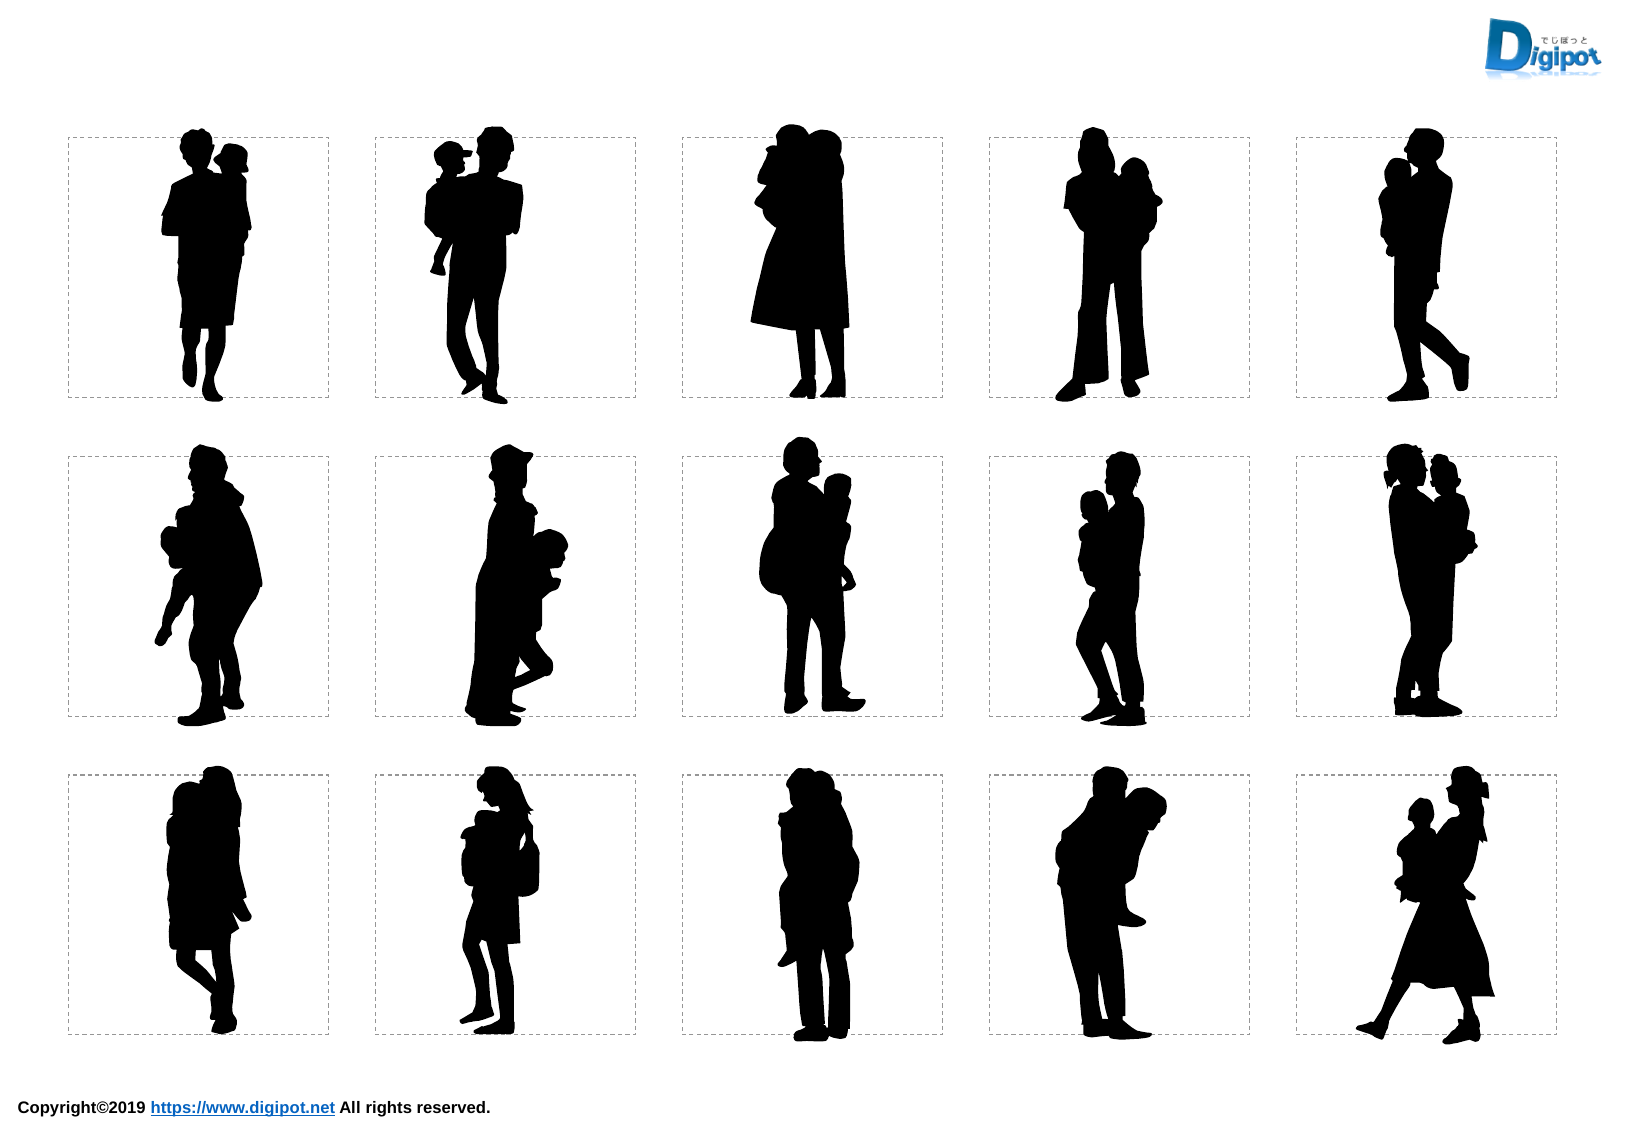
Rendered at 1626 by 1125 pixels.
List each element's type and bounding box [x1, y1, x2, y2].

text_box [1378, 128, 1470, 402]
picture [1485, 18, 1602, 82]
text_box [759, 436, 866, 714]
text_box [1055, 127, 1163, 402]
text_box [154, 444, 263, 727]
text_box [1055, 766, 1167, 1040]
text_box [1355, 765, 1496, 1045]
text_box [750, 124, 850, 399]
text_box [424, 126, 524, 405]
text_box [464, 444, 569, 727]
text_box [166, 765, 252, 1035]
text_box [161, 128, 252, 402]
text_box [1075, 451, 1147, 727]
text_box [1383, 443, 1478, 718]
text_box [459, 766, 540, 1035]
text_box [777, 768, 860, 1042]
